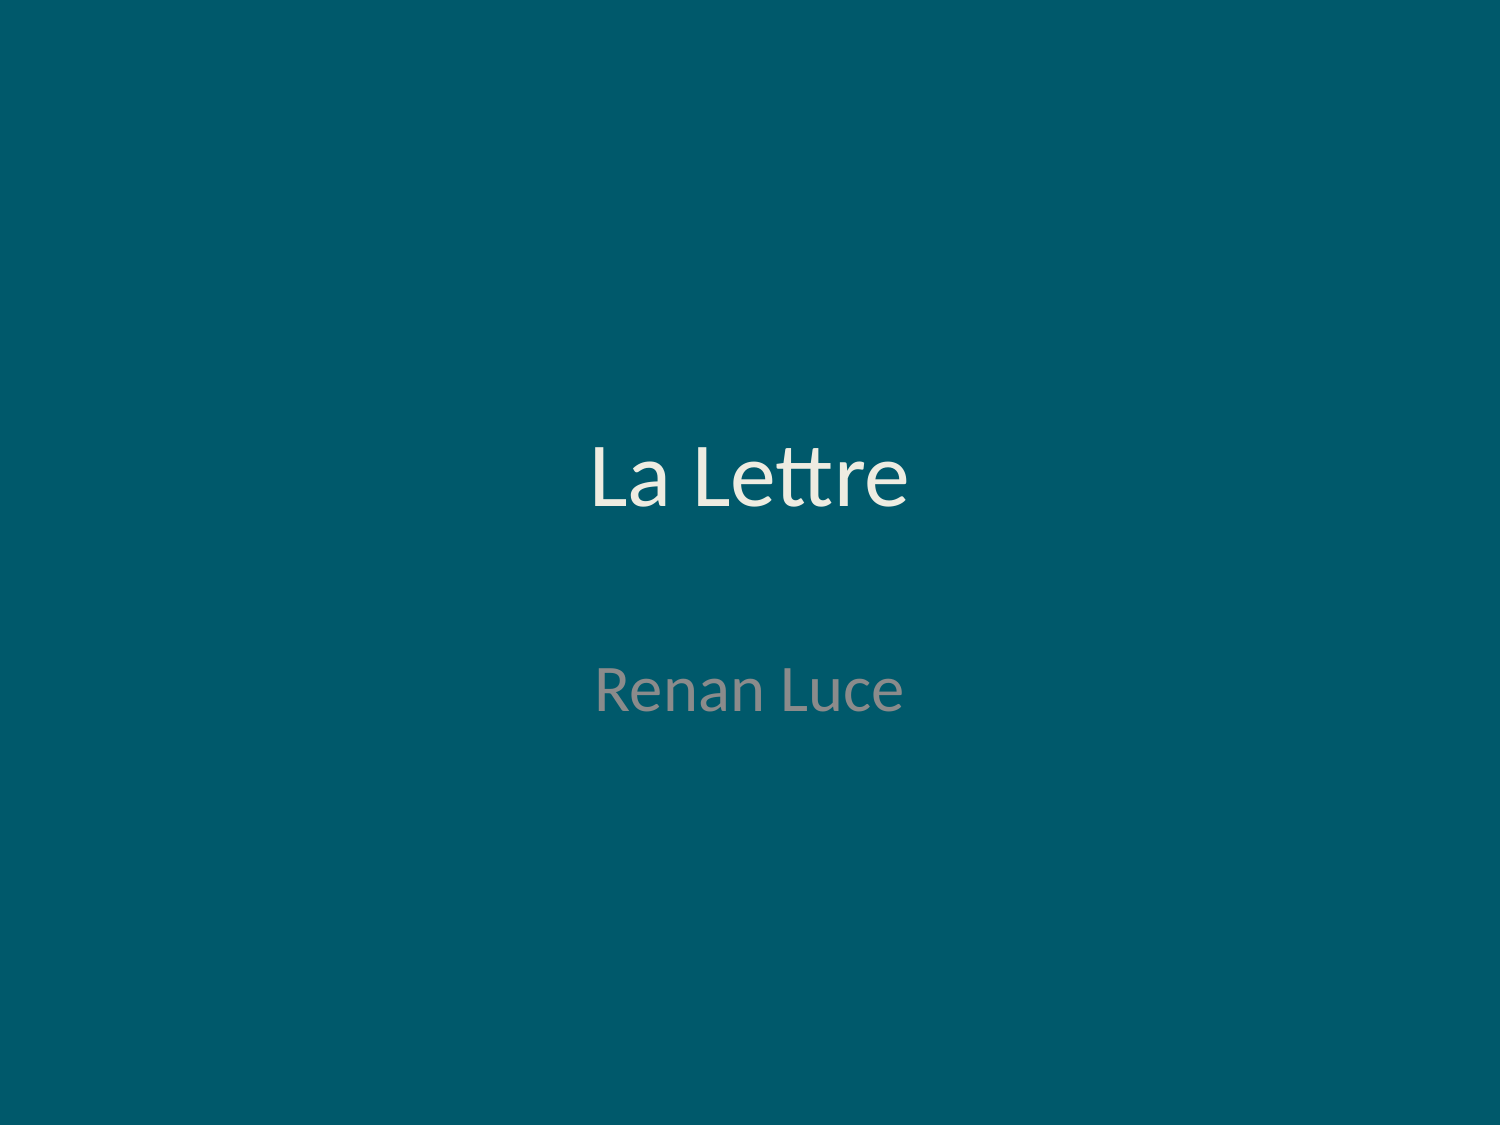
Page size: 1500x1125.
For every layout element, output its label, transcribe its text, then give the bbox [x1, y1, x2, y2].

subtitle Renan Luce [225, 637, 1275, 925]
title La Lettre [112, 349, 1388, 591]
